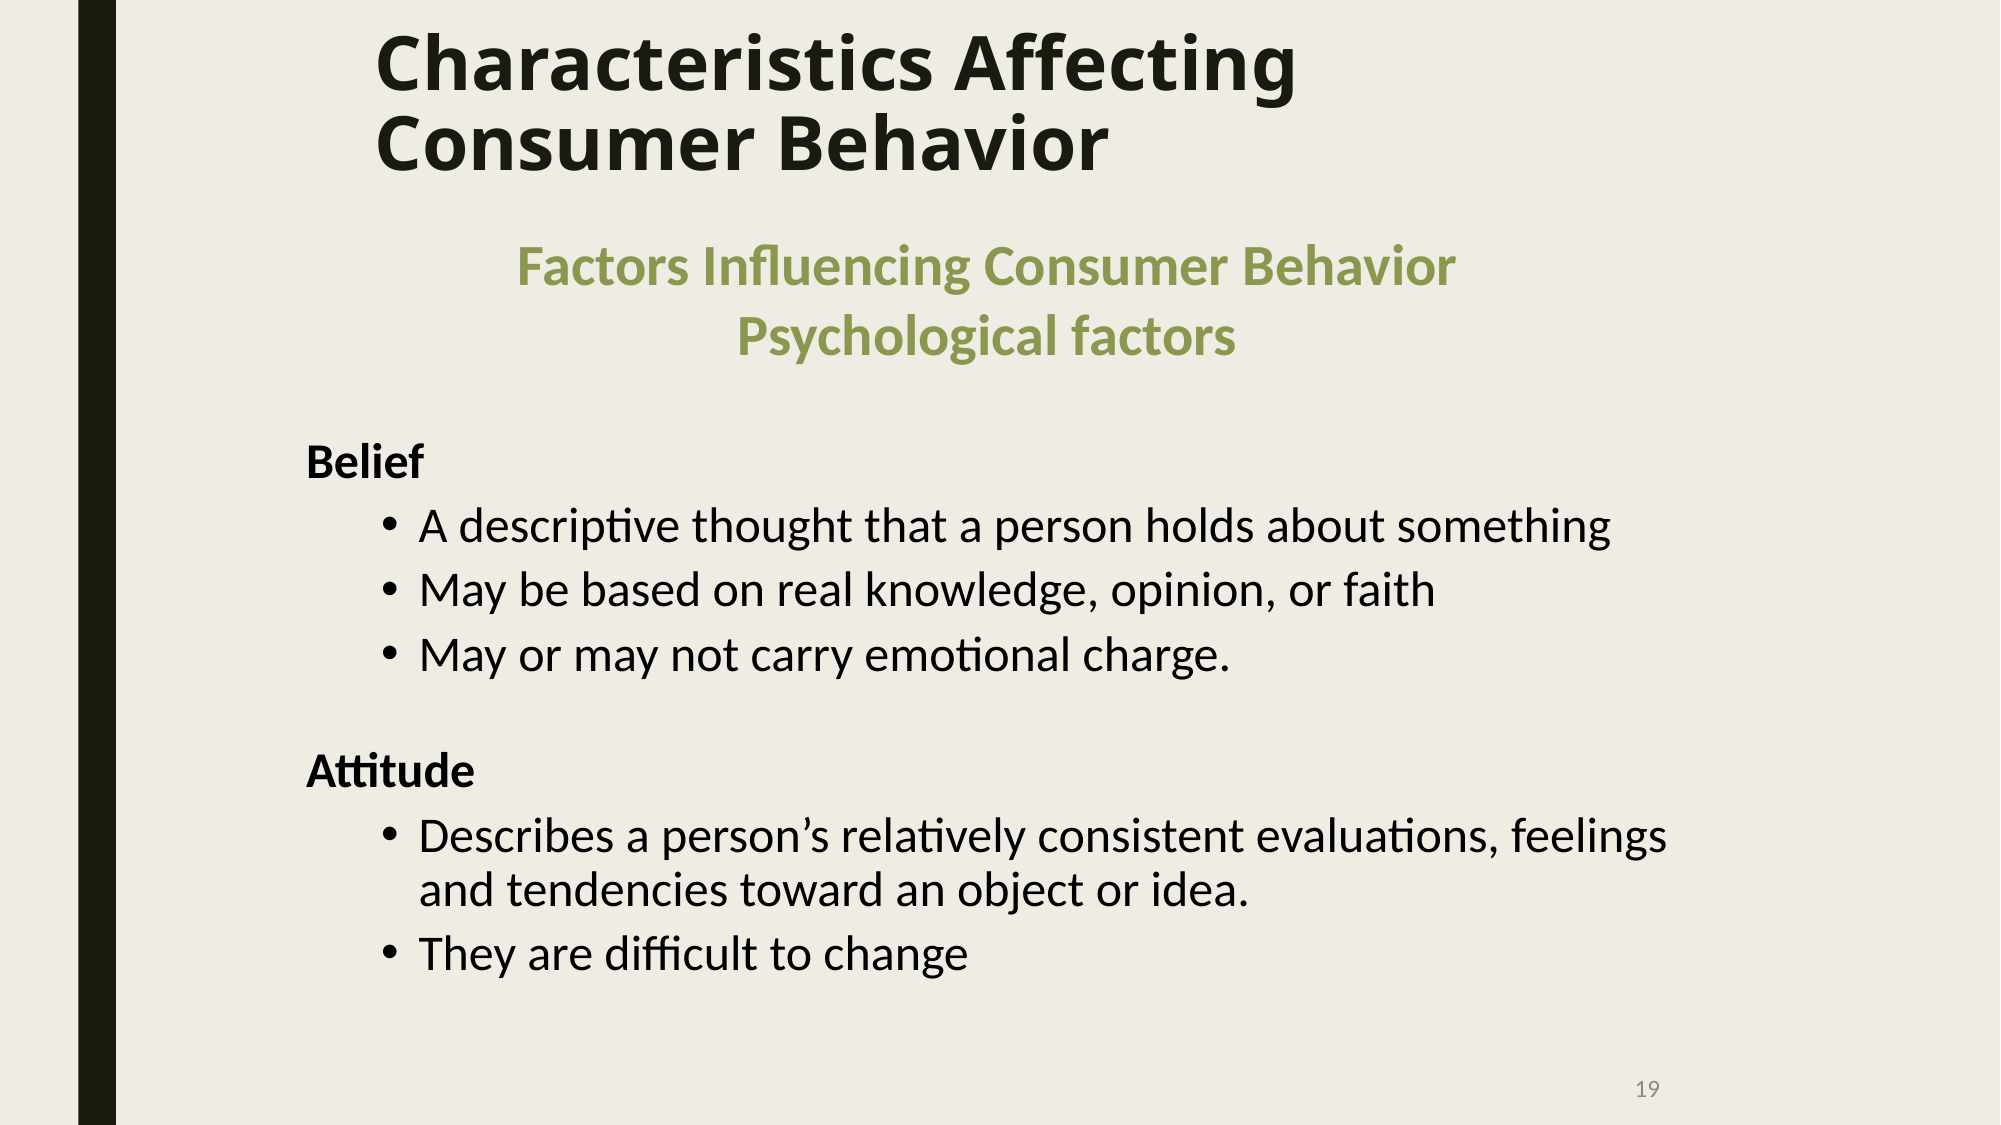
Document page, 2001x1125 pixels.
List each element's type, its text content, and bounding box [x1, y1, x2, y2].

title Characteristics Affecting Consumer Behavior [359, 19, 1638, 259]
text_box Belief A descriptive thought that a person holds about something May be based on real knowledge, opinion, or faith May or may not carry emotional charge. Attitude Describes a person’s relatively consistent evaluations, feelings and tendencies toward an object or idea. They are difficult to change [291, 427, 1733, 989]
text_box [391, 228, 1567, 291]
text_box Factors Influencing Consumer Behavior Psychological factors [399, 219, 1575, 283]
slide_number 19 [1325, 1057, 1675, 1118]
